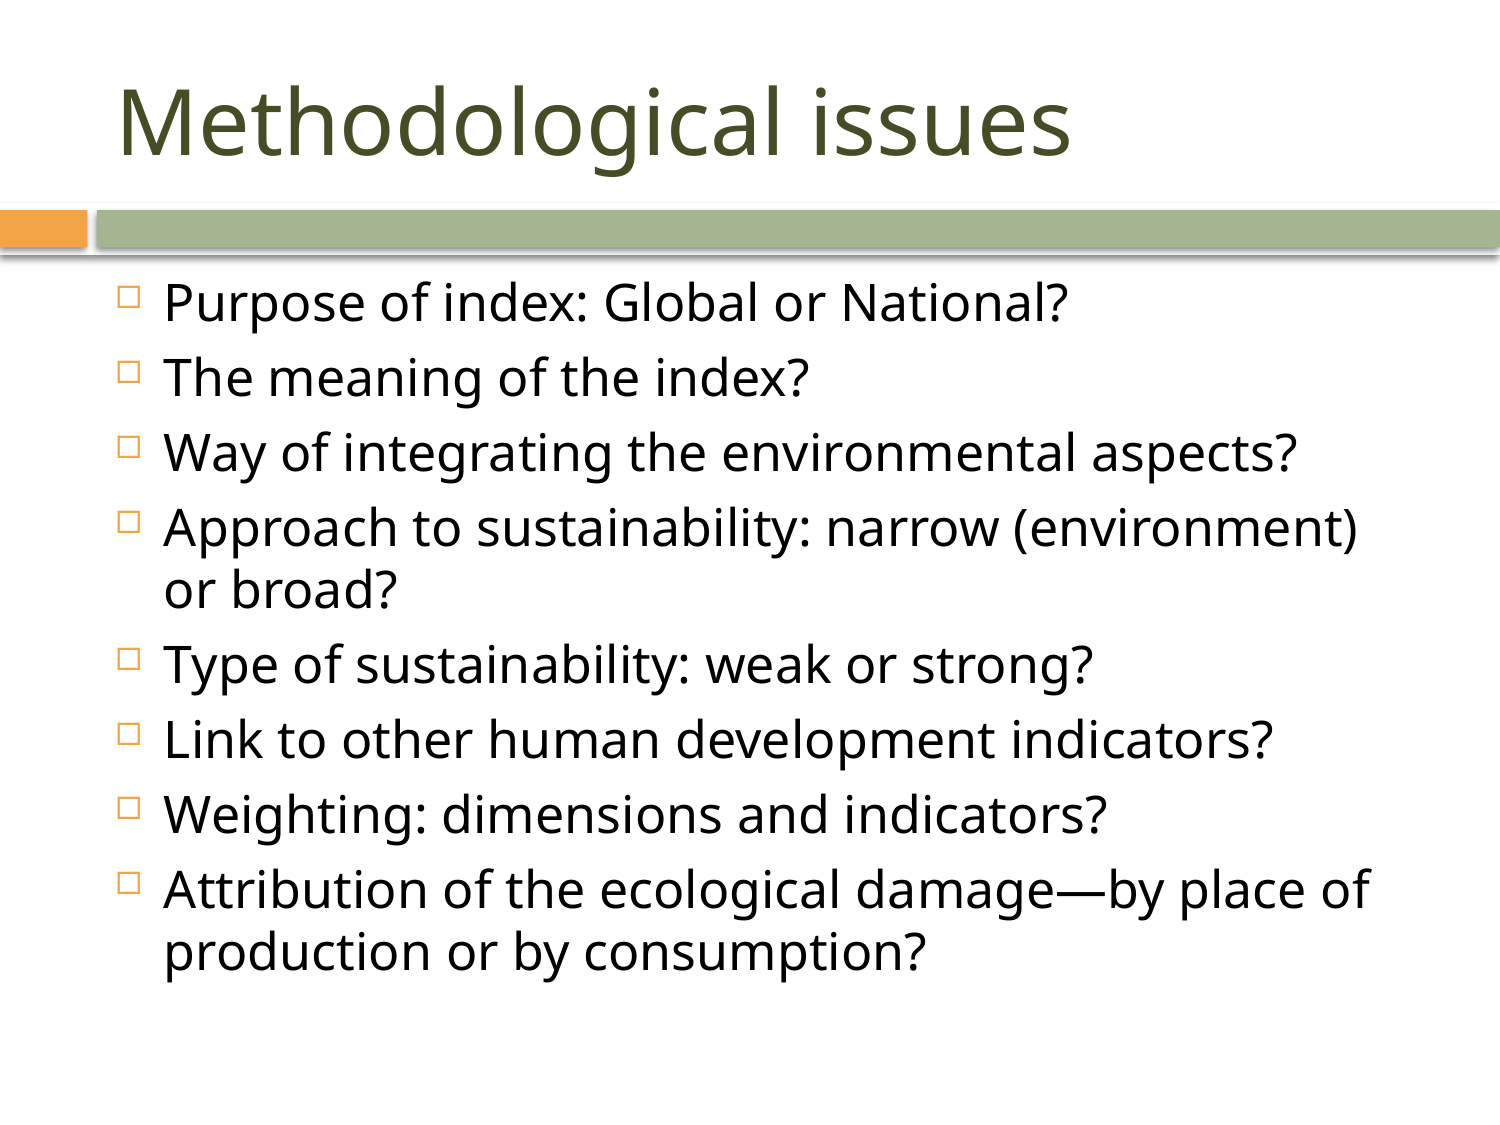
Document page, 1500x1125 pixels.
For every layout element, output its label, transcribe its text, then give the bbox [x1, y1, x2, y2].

title Methodological issues [100, 37, 1438, 200]
list Purpose of index: Global or National? The meaning of the index? Way of integrating the environmental aspects? Approach to sustainability: narrow (environment) or broad? Type of sustainability: weak or strong? Link to other human development indicators? Weighting: dimensions and indicators? Attribution of the ecological damage—by place of production or by consumption? [100, 262, 1438, 1000]
